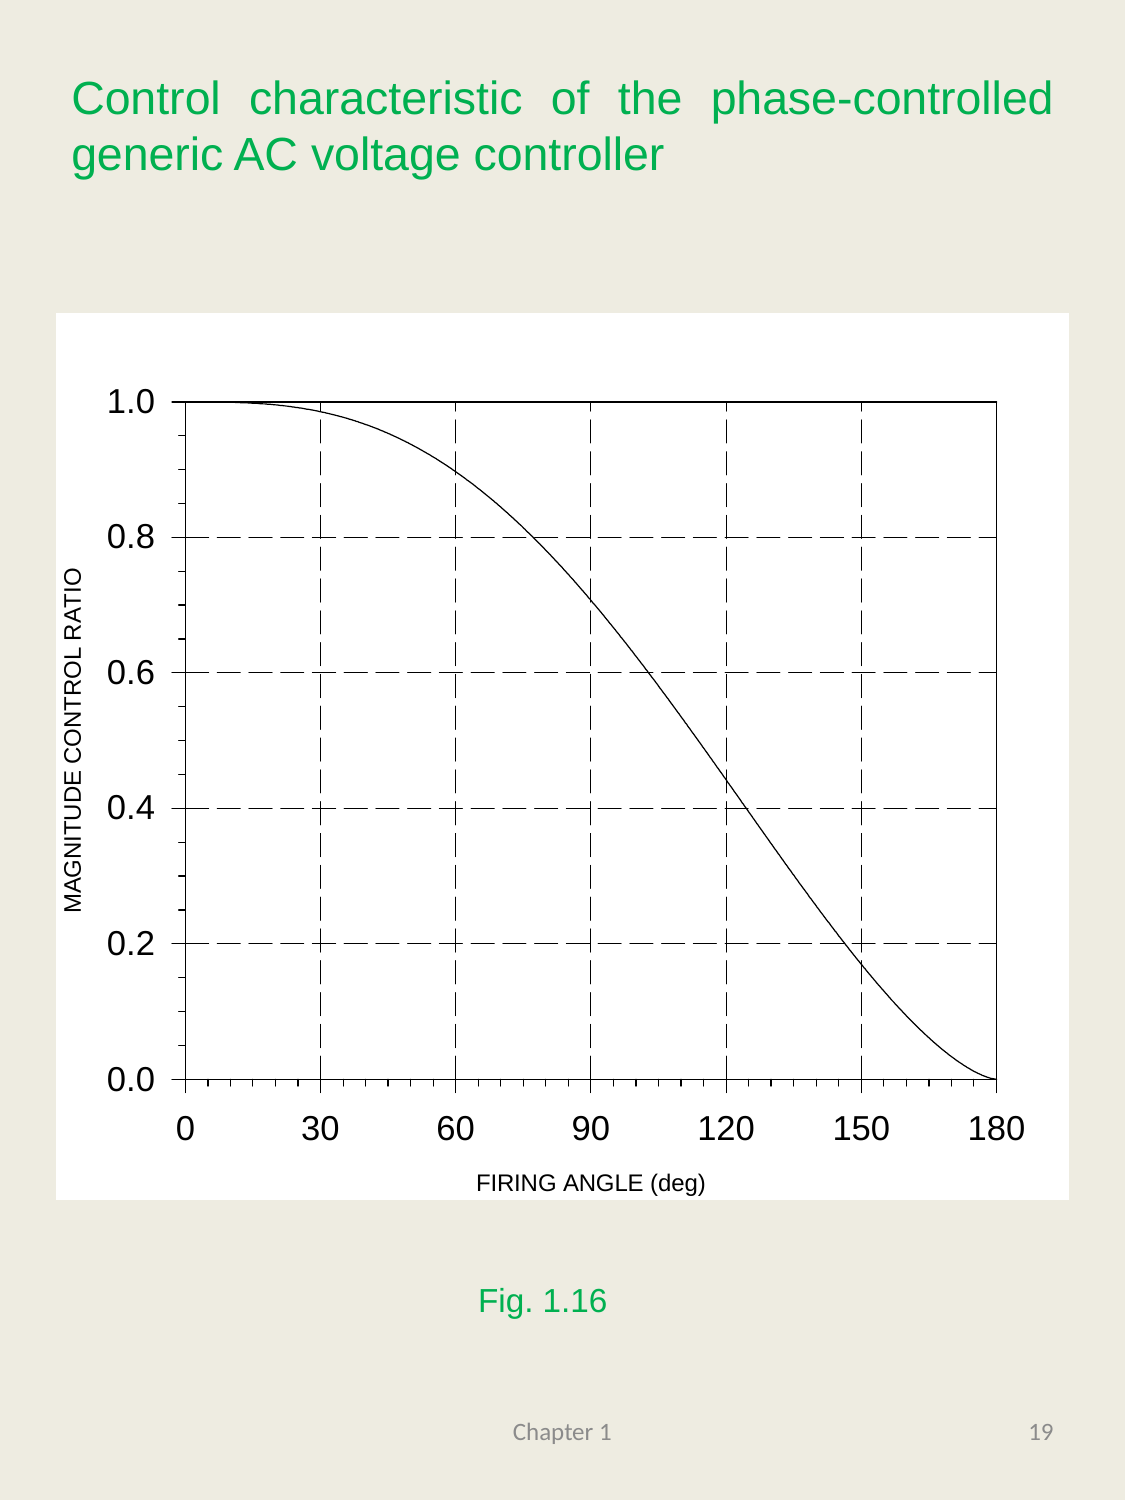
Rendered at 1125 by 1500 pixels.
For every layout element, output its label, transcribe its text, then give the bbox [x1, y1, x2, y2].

title Control characteristic of the phase-controlled generic AC voltage controller [56, 60, 1069, 188]
text_box Fig. 1.16 [463, 1272, 623, 1327]
footer Chapter 1 [384, 1390, 741, 1471]
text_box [55, 312, 1070, 1201]
slide_number 19 [806, 1390, 1069, 1471]
